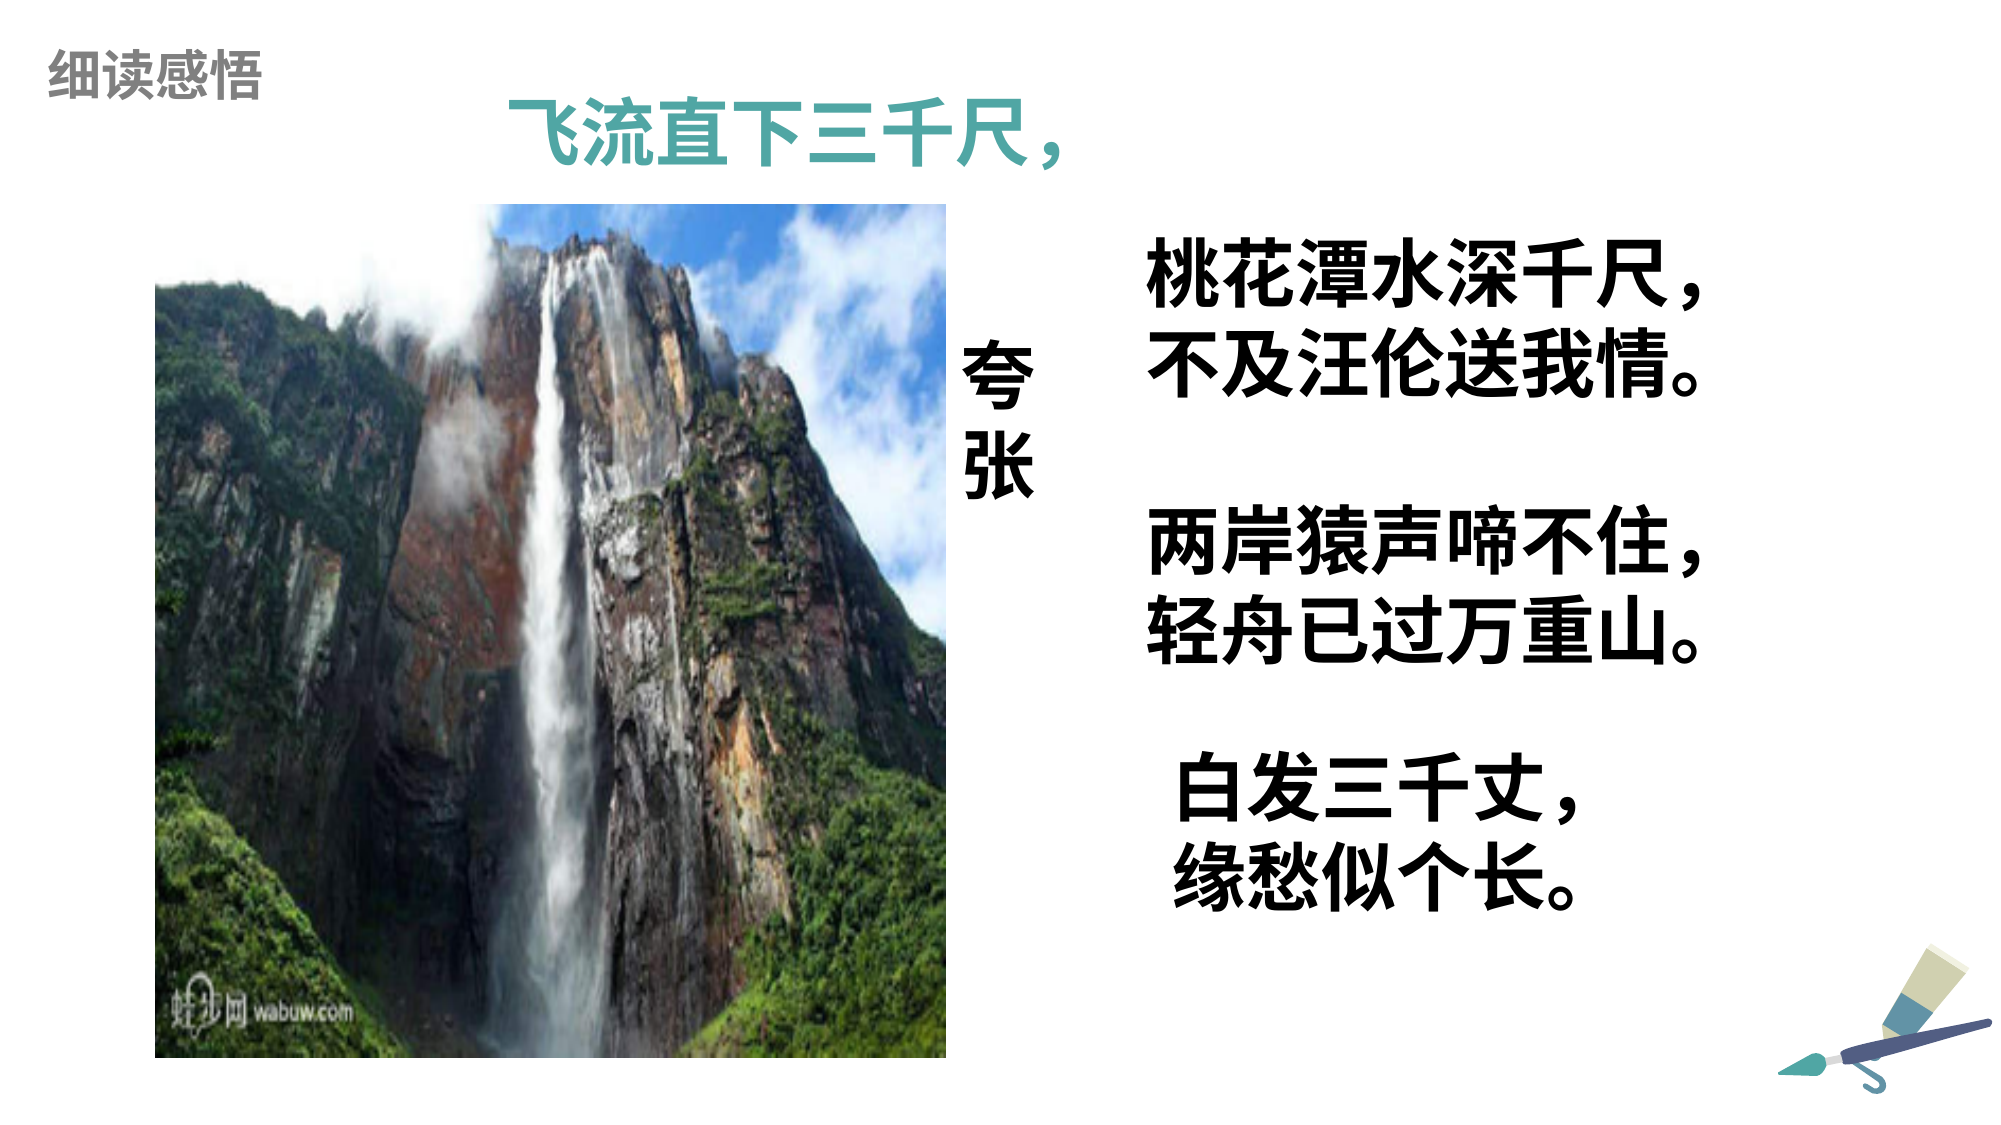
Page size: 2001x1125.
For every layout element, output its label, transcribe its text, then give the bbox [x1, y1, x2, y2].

text_box 两岸猿声啼不住， 轻舟已过万重山。 [1131, 485, 1860, 681]
text_box 桃花潭水深千尺， 不及汪伦送我情。 [1131, 218, 1784, 414]
text_box 夸张 [946, 321, 1106, 517]
picture [155, 204, 946, 1058]
text_box 白发三千丈， 缘愁似个长。 [1157, 733, 1758, 928]
text_box 细读感悟 [32, 33, 347, 114]
text_box 飞流直下三千尺， [490, 32, 1336, 183]
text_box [1811, 945, 1974, 1125]
